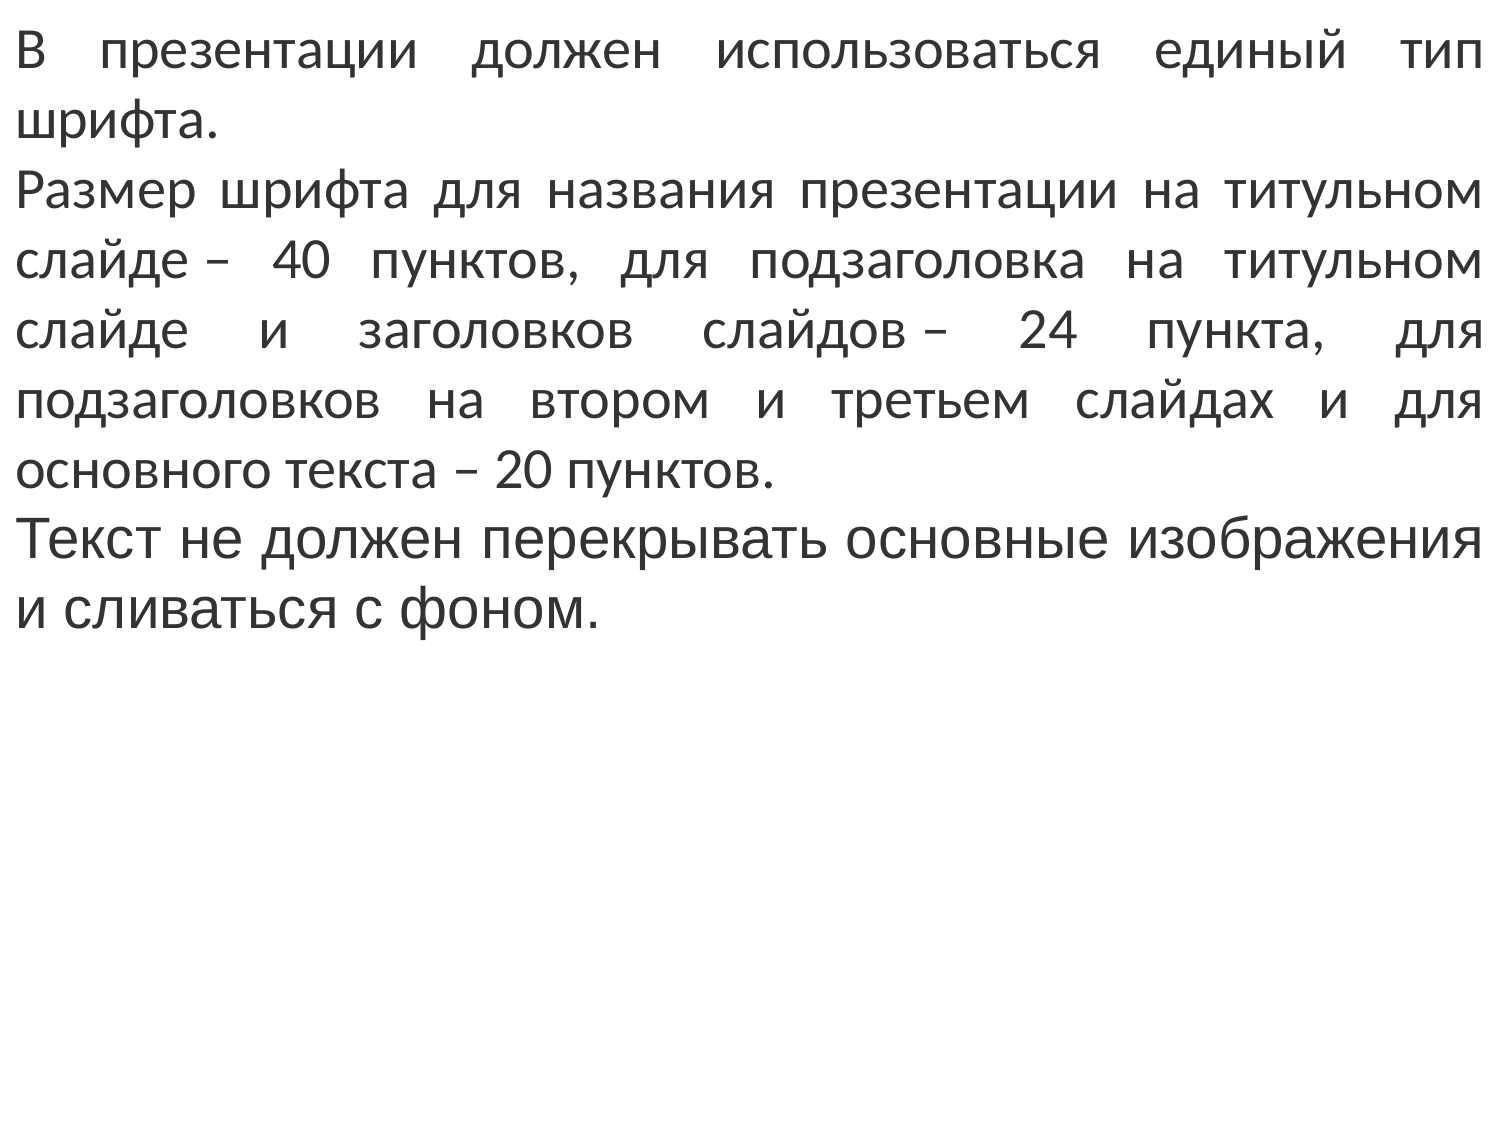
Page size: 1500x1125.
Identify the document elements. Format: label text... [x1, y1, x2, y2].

text_box В презентации должен использоваться единый тип шрифта. Размер шрифта для названия презентации на титульном слайде – 40 пунктов, для подзаголовка на титульном слайде и заголовков слайдов – 24 пункта, для подзаголовков на втором и третьем слайдах и для основного текста – 20 пунктов. Текст не должен перекрывать основные изображения и сливаться с фоном. [0, 3, 1500, 648]
